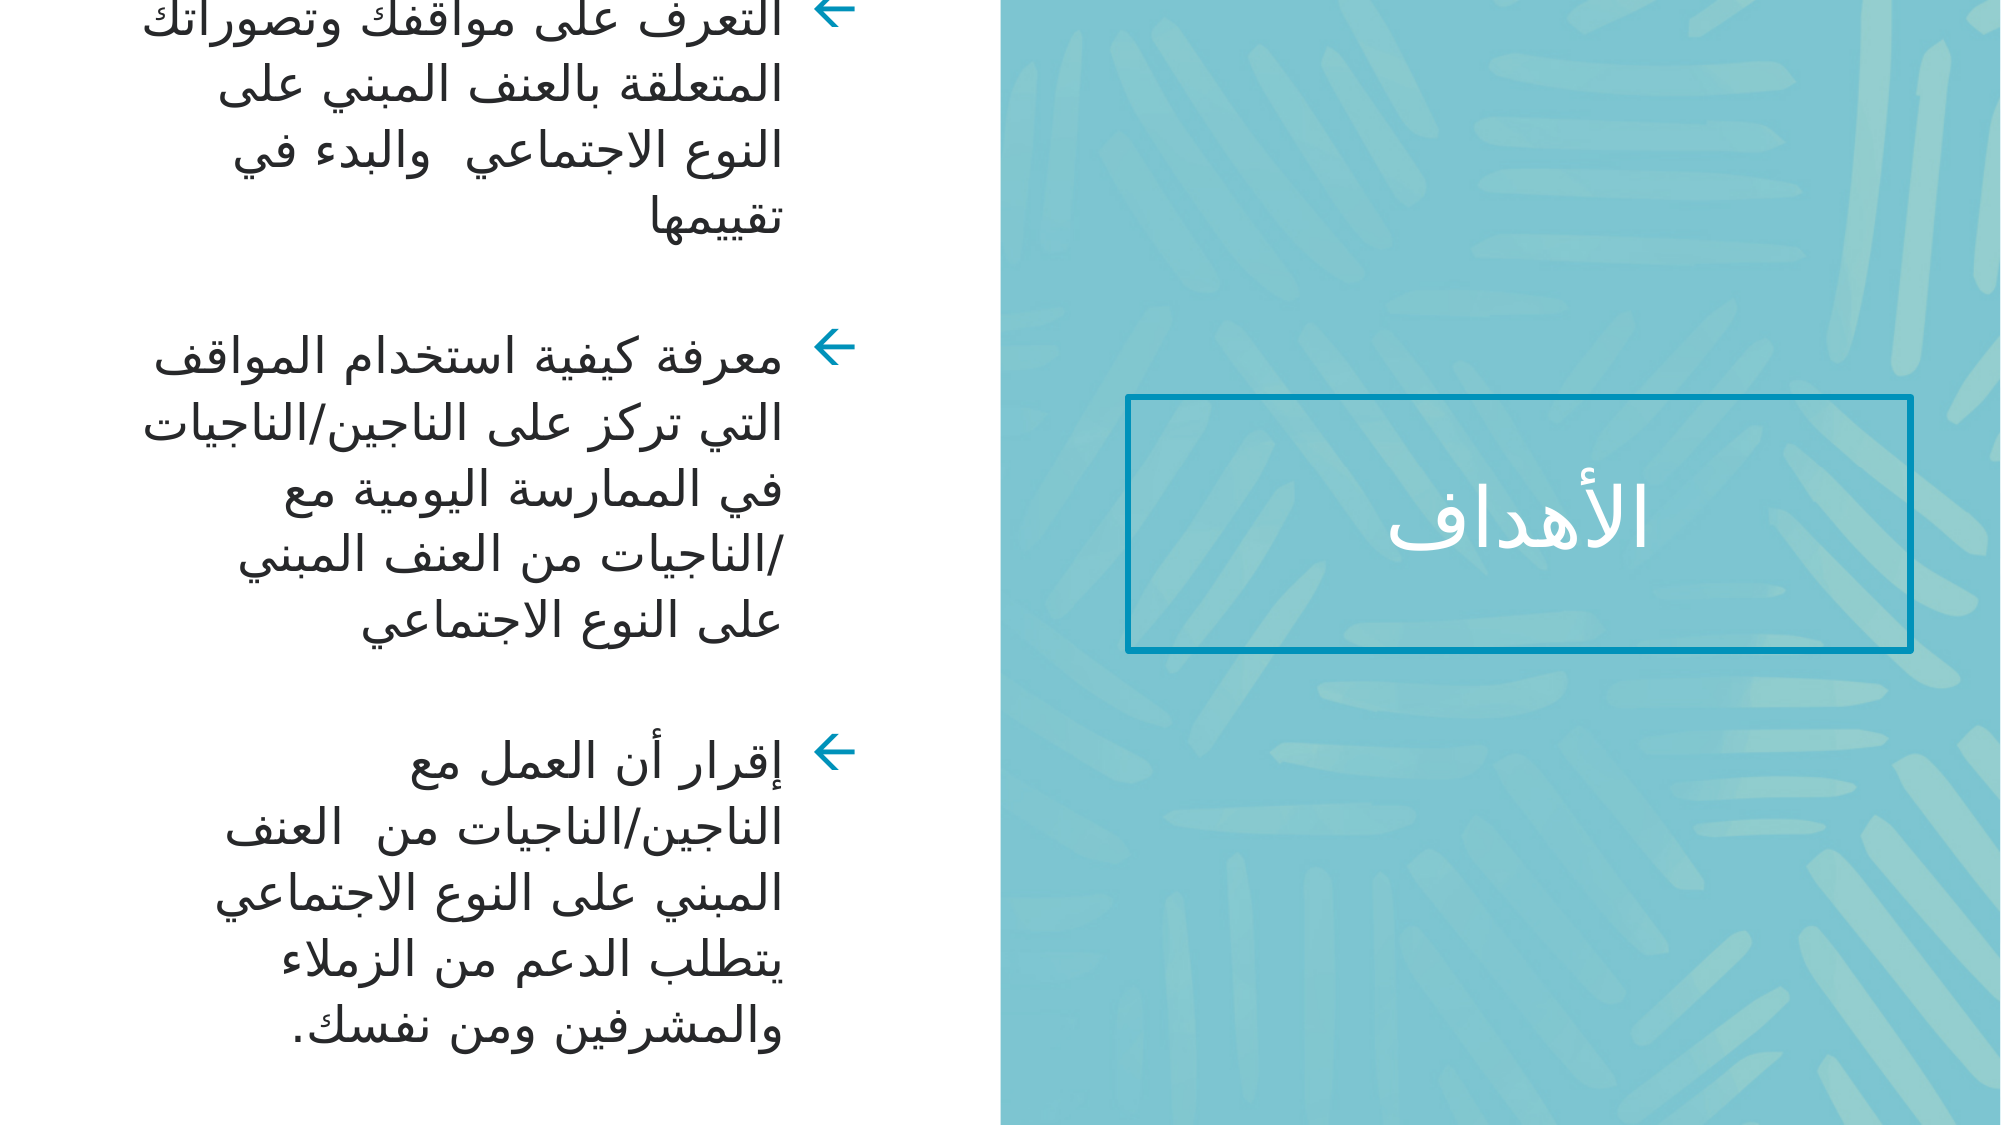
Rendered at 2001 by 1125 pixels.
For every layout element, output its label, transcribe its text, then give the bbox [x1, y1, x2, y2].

list التعرف على مواقفك وتصوراتك المتعلقة بالعنف المبني على النوع الاجتماعي والبدء في تقييمها معرفة كيفية استخدام المواقف التي تركز على الناجين/الناجيات في الممارسة اليومية مع /الناجيات من العنف المبني على النوع الاجتماعي إقرار أن العمل مع الناجين/الناجيات من العنف المبني على النوع الاجتماعي يتطلب الدعم من الزملاء والمشرفين ومن نفسك. [132, 171, 868, 1002]
picture [0, 0, 2001, 1125]
text_box الأهداف [1128, 396, 1911, 651]
